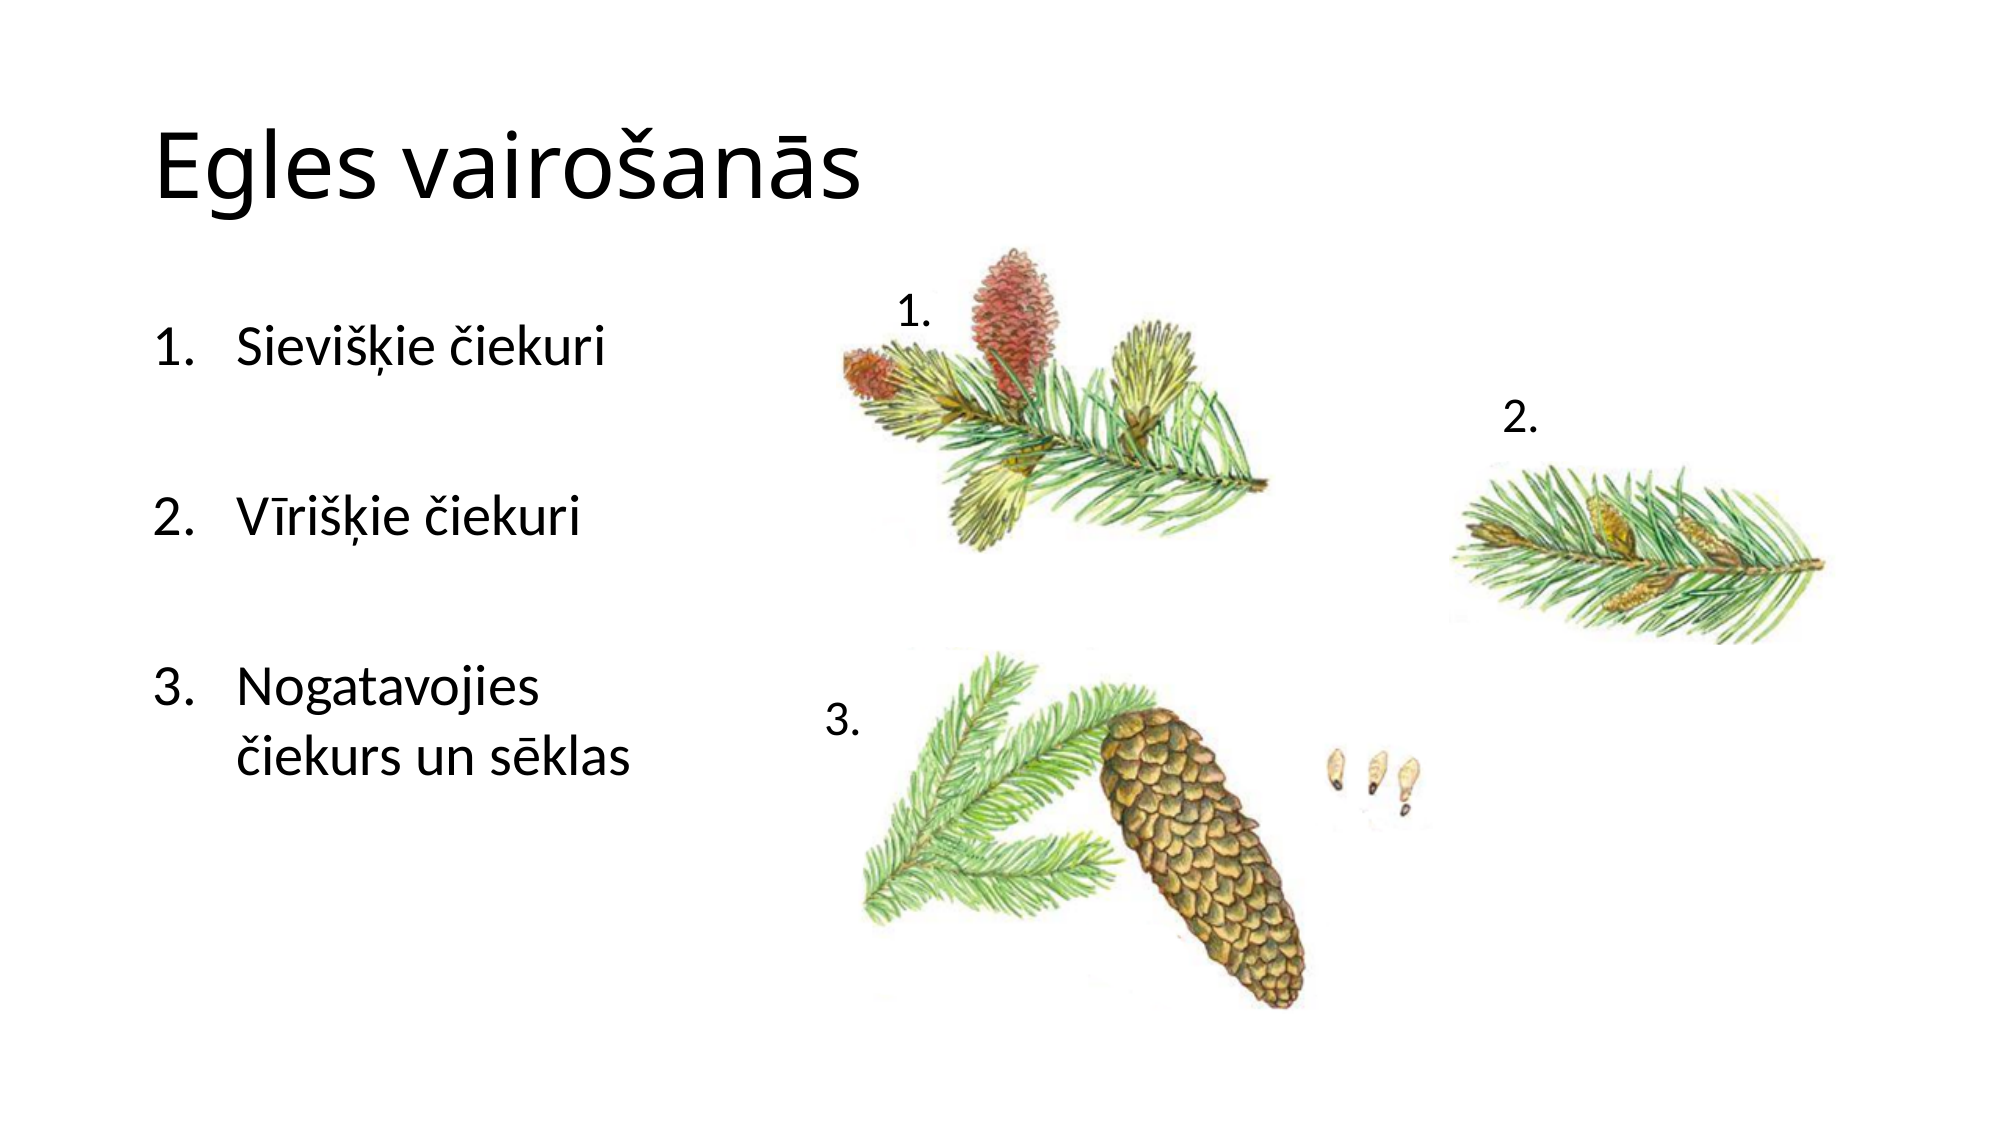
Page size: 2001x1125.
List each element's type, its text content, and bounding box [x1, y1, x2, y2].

picture [854, 647, 1433, 1014]
picture [836, 242, 1279, 562]
picture [1449, 461, 1848, 656]
text_box 2. [1487, 375, 1555, 451]
text_box 3. [810, 677, 854, 753]
list Sievišķie čiekuri Vīrišķie čiekuri Nogatavojies čiekurs un sēklas [137, 299, 689, 1014]
title Egles vairošanās [137, 59, 1863, 278]
